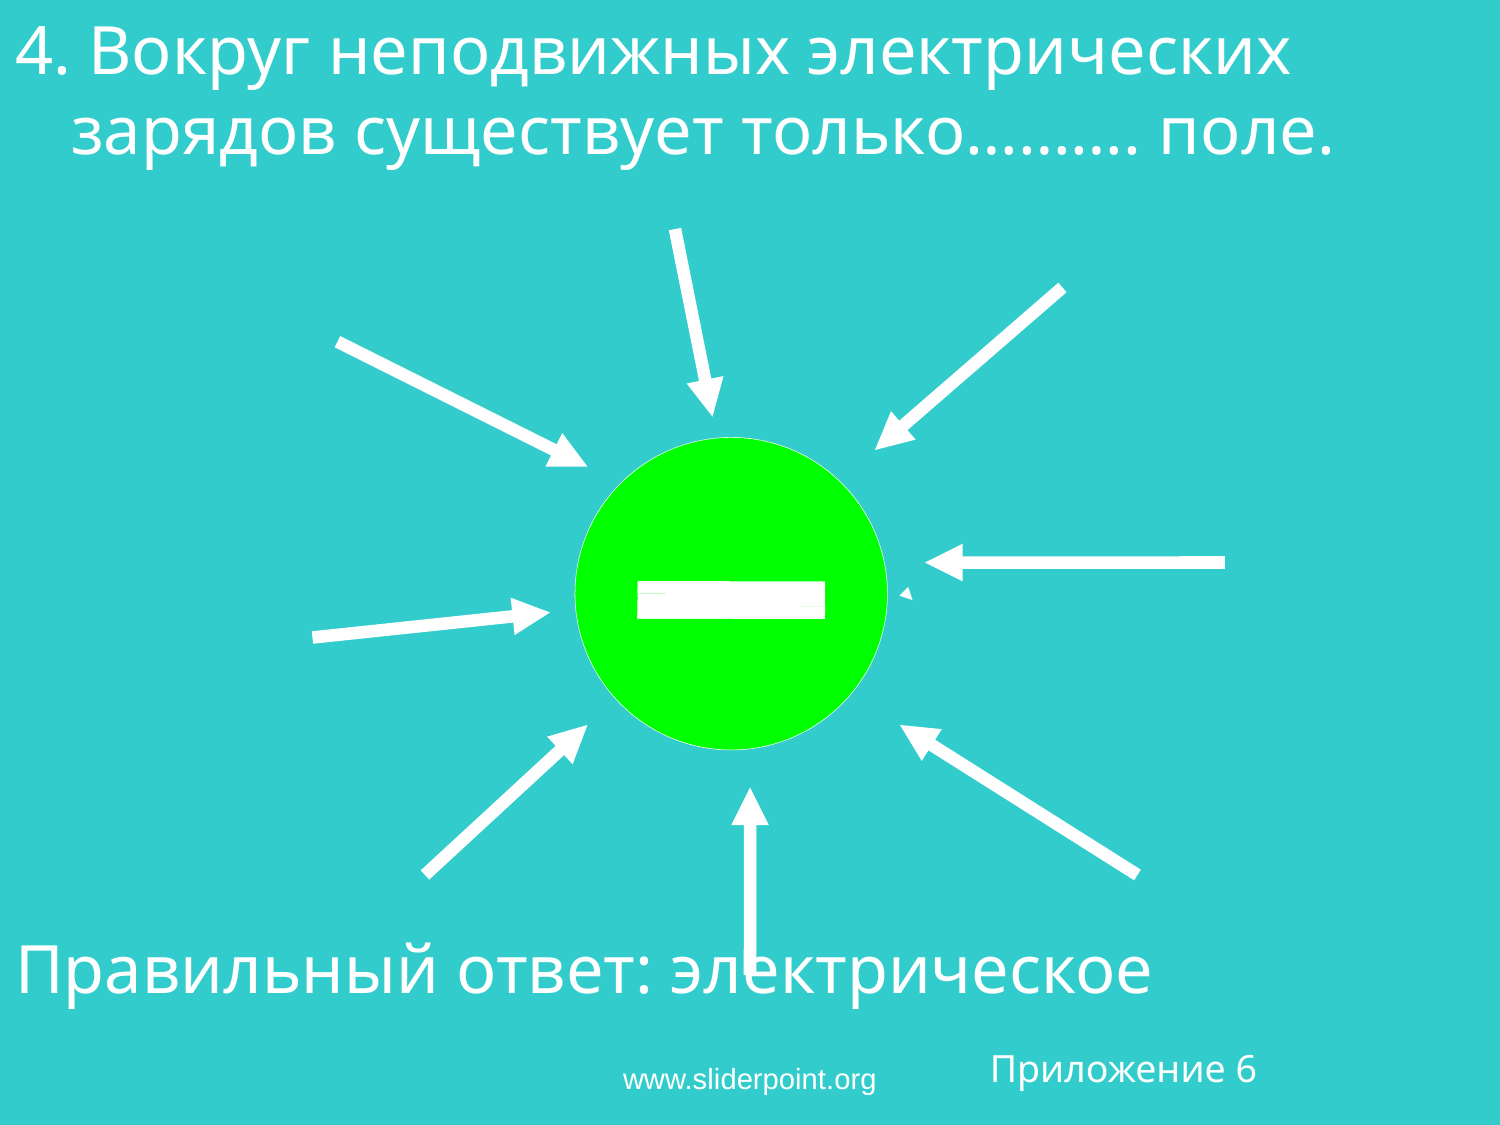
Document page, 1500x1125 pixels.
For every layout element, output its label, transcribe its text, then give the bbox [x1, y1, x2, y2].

text_box [674, 229, 717, 417]
text_box [312, 607, 550, 638]
text_box [574, 437, 888, 750]
text_box [874, 287, 1063, 451]
text_box [424, 724, 588, 876]
text_box Приложение 6 [974, 1037, 1438, 1125]
footer www.sliderpoint.org [512, 1024, 988, 1103]
text_box [337, 341, 588, 467]
text_box [900, 724, 1138, 876]
list 4. Вокруг неподвижных электрических зарядов существует только………. поле. Правильный ответ: электрическое [0, 0, 1500, 1063]
text_box [899, 586, 913, 601]
text_box [924, 556, 1225, 569]
text_box [743, 787, 757, 976]
